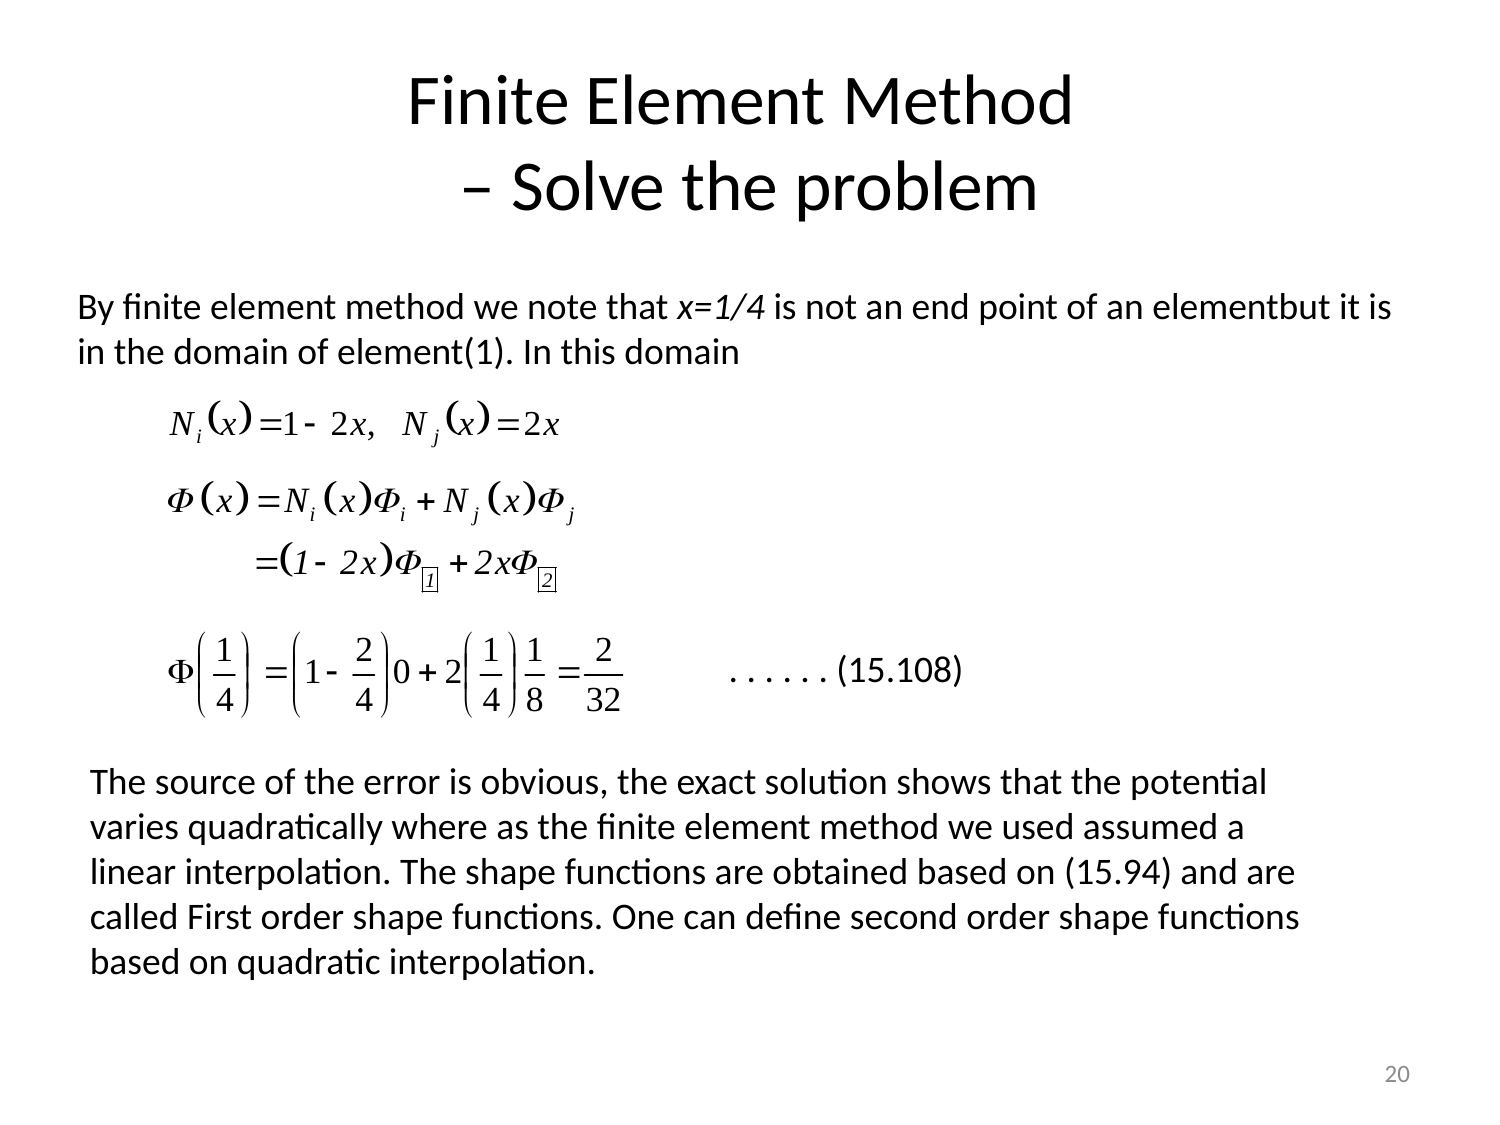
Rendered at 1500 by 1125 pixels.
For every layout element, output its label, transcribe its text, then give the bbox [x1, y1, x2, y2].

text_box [162, 474, 583, 600]
title Finite Element Method – Solve the problem [75, 45, 1425, 233]
slide_number 20 [1074, 1042, 1425, 1103]
text_box The source of the error is obvious, the exact solution shows that the potential varies quadratically where as the finite element method we used assumed a linear interpolation. The shape functions are obtained based on (15.94) and are called First order shape functions. One can define second order shape functions based on quadratic interpolation. [75, 749, 1325, 990]
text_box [162, 624, 632, 726]
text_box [162, 399, 565, 456]
text_box . . . . . . (15.108) [713, 637, 979, 698]
text_box By finite element method we note that x=1/4 is not an end point of an elementbut it is in the domain of element(1). In this domain [62, 274, 1438, 425]
